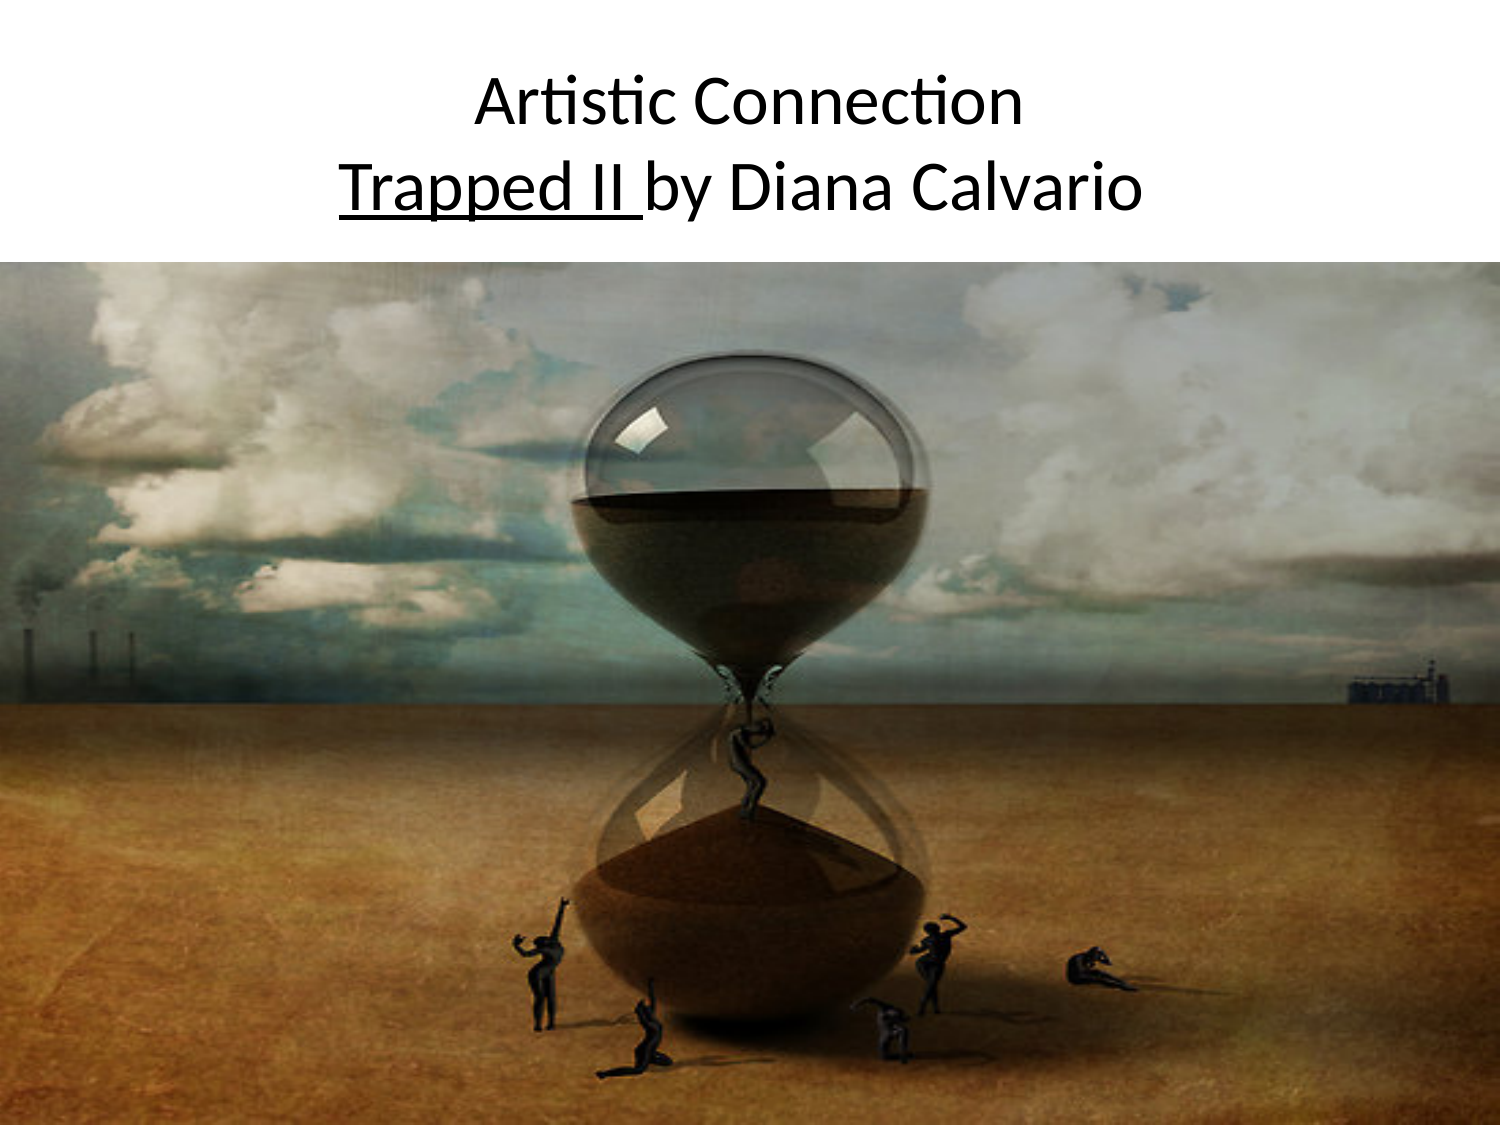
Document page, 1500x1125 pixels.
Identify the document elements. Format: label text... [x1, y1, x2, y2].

picture [0, 262, 1500, 1125]
title Artistic Connection Trapped II by Diana Calvario [75, 45, 1425, 233]
